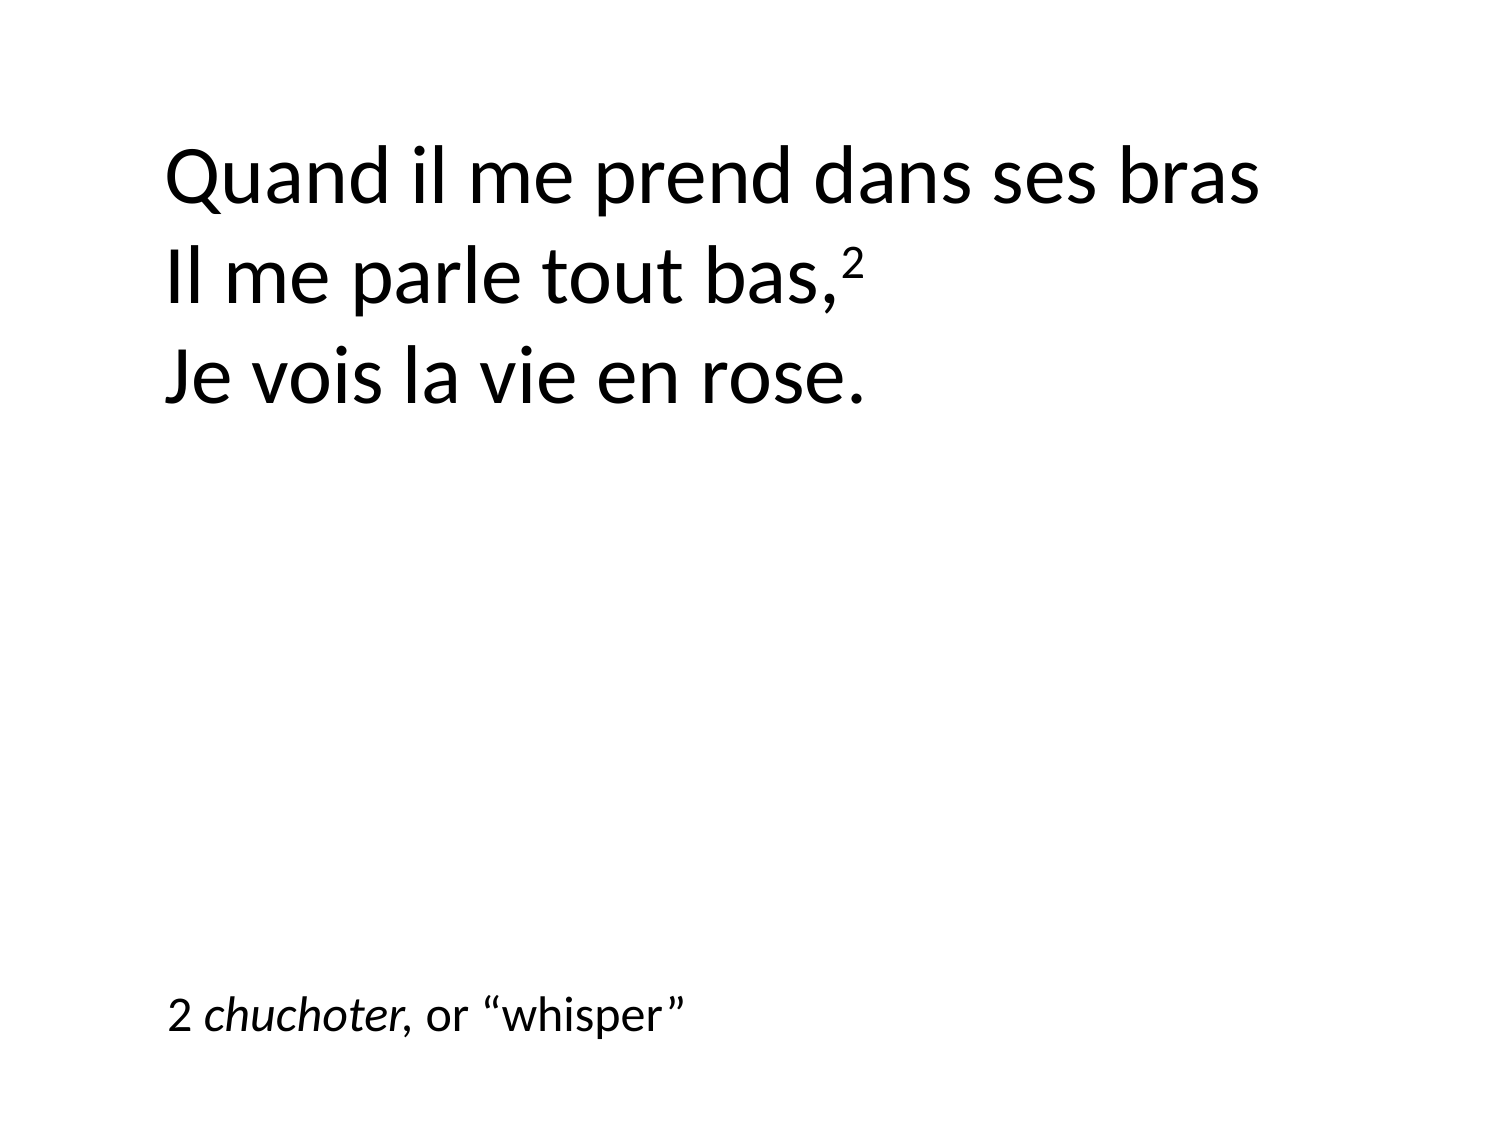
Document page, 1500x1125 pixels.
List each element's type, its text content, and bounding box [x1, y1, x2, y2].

text_box 2 chuchoter, or “whisper” [152, 974, 702, 1049]
text_box Quand il me prend dans ses bras Il me parle tout bas,2 Je vois la vie en rose. [149, 112, 1338, 428]
